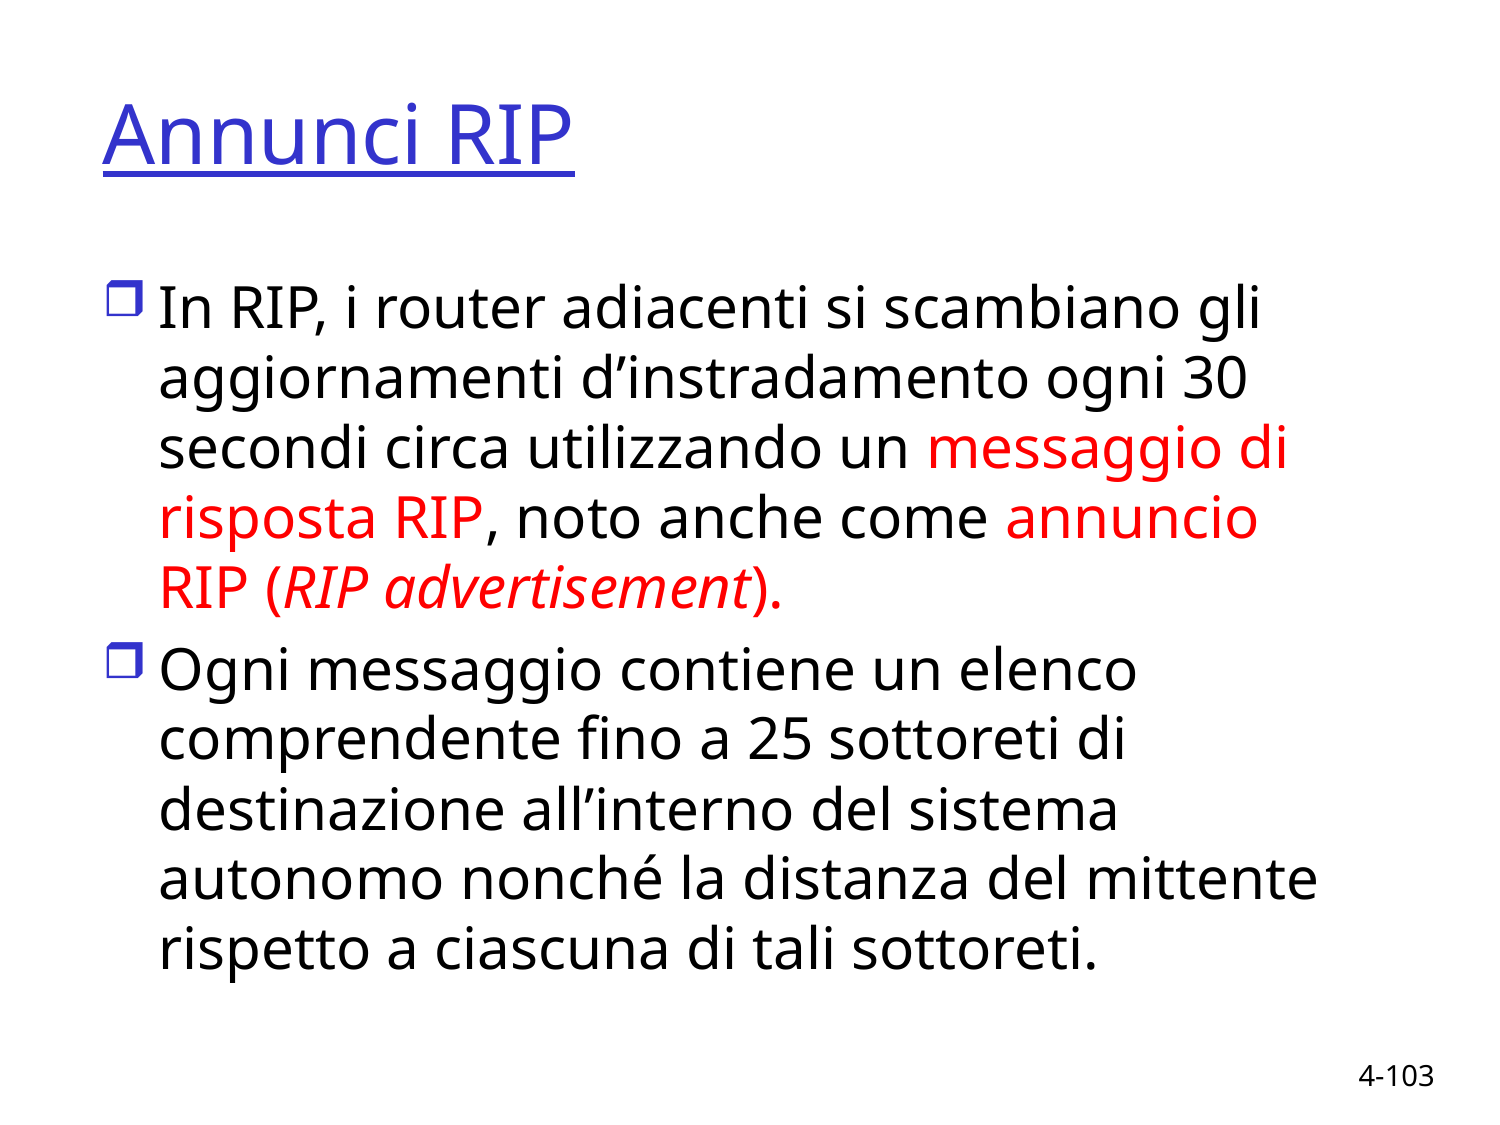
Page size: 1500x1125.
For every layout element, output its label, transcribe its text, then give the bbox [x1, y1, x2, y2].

slide_number 4-103 [1338, 1049, 1451, 1125]
list In RIP, i router adiacenti si scambiano gli aggiornamenti d’instradamento ogni 30 secondi circa utilizzando un messaggio di risposta RIP, noto anche come annuncio RIP (RIP advertisement). Ogni messaggio contiene un elenco comprendente fino a 25 sottoreti di destinazione all’interno del sistema autonomo nonché la distanza del mittente rispetto a ciascuna di tali sottoreti. [87, 262, 1363, 1026]
title Annunci RIP [87, 37, 1363, 226]
